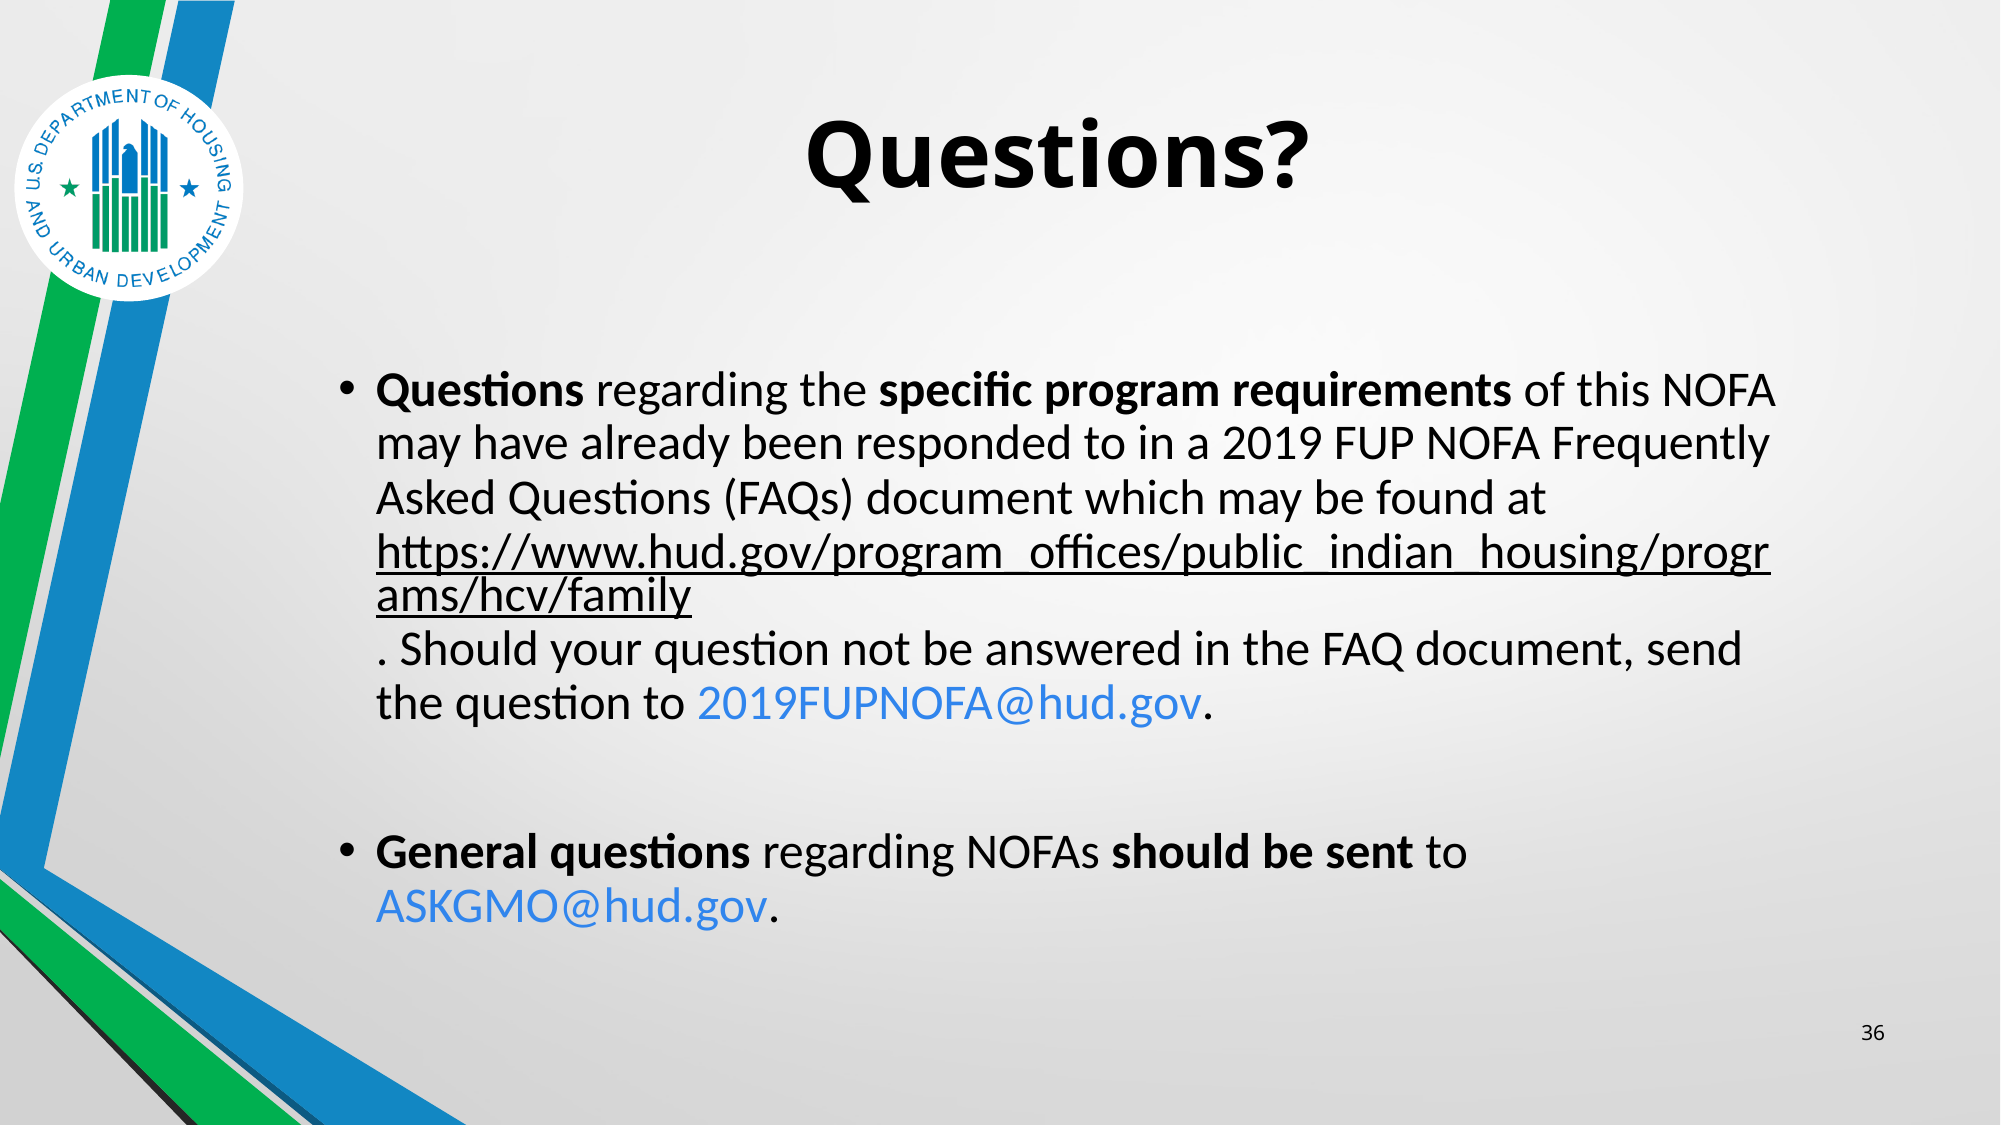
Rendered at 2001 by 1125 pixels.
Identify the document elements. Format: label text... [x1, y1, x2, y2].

title Questions? [214, 75, 1900, 228]
picture [26, 89, 231, 287]
text_box Questions regarding the specific program requirements of this NOFA may have already been responded to in a 2019 FUP NOFA Frequently Asked Questions (FAQs) document which may be found at https://www.hud.gov/program_offices/public_indian_housing/programs/hcv/family. Should your question not be answered in the FAQ document, send the question to 2019FUPNOFA@hud.gov. General questions regarding NOFAs should be sent to ASKGMO@hud.gov. [323, 274, 1792, 1125]
slide_number 36 [1809, 1003, 1900, 1064]
